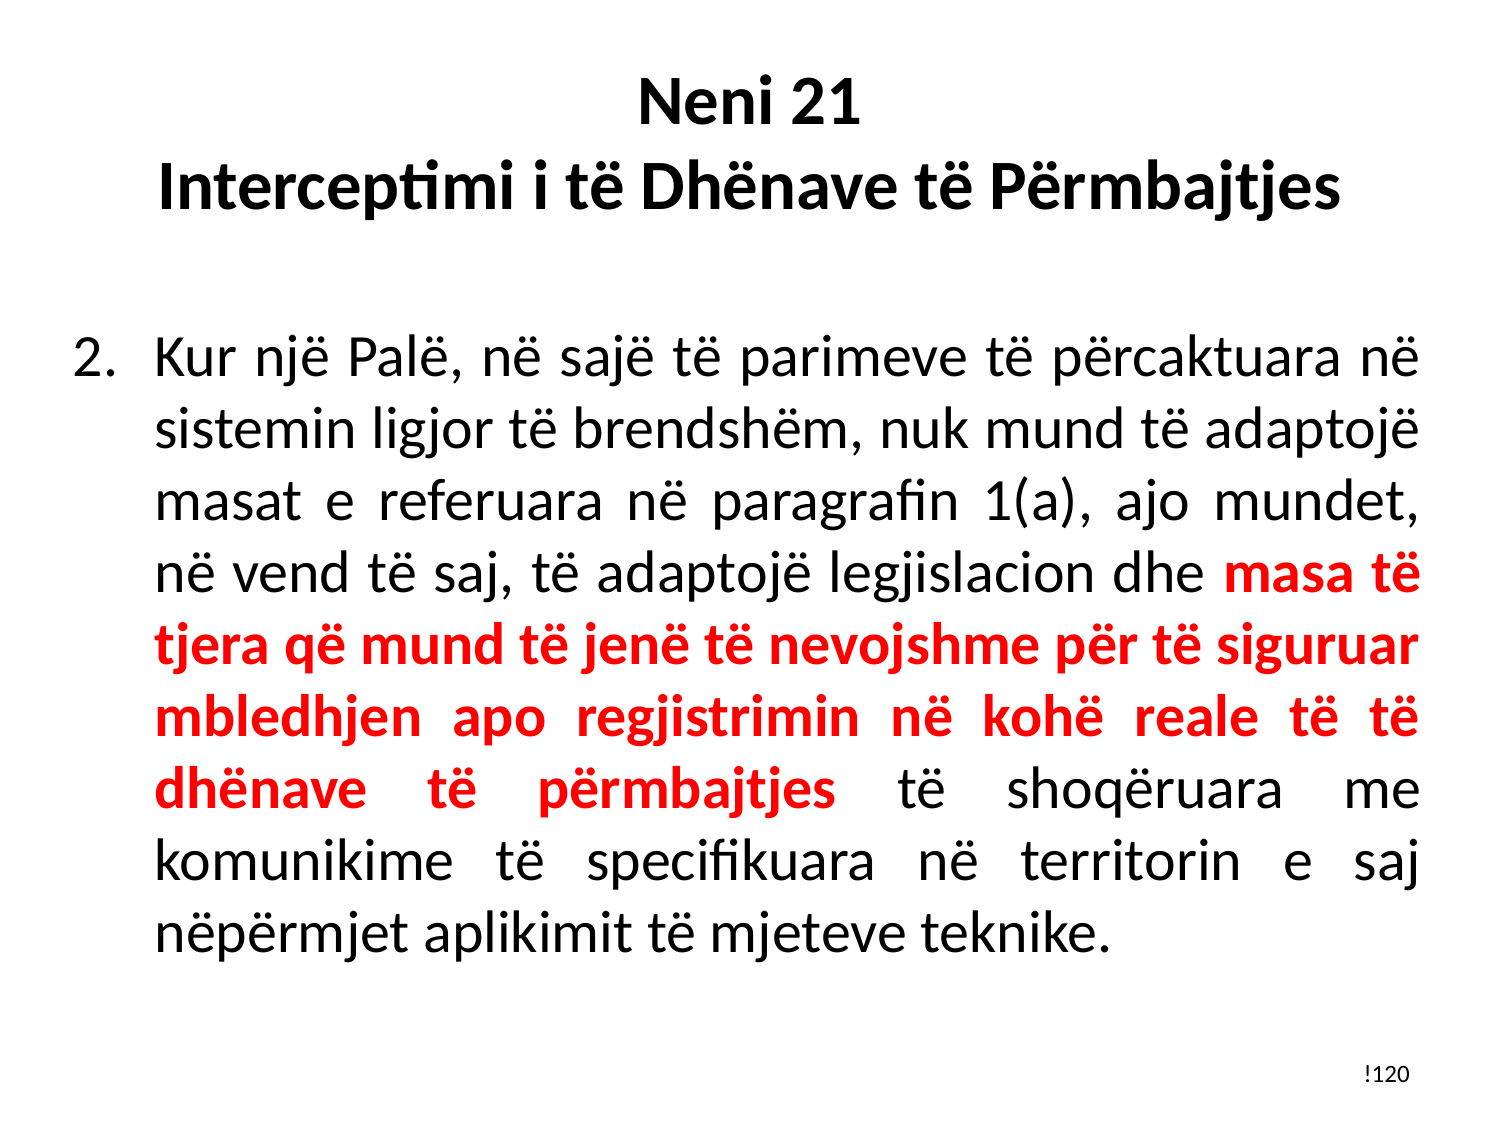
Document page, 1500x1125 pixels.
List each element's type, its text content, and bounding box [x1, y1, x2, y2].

text_box Kur një Palë, në sajë të parimeve të përcaktuara në sistemin ligjor të brendshëm, nuk mund të adaptojë masat e referuara në paragrafin 1(a), ajo mundet, në vend të saj, të adaptojë legjislacion dhe masa të tjera që mund të jenë të nevojshme për të siguruar mbledhjen apo regjistrimin në kohë reale të të dhënave të përmbajtjes të shoqëruara me komunikime të specifikuara në territorin e saj nëpërmjet aplikimit të mjeteve teknike. [57, 308, 1437, 1046]
slide_number !120 [1074, 1046, 1425, 1103]
title Neni 21 Interceptimi i të Dhënave të Përmbajtjes [74, 44, 1426, 233]
